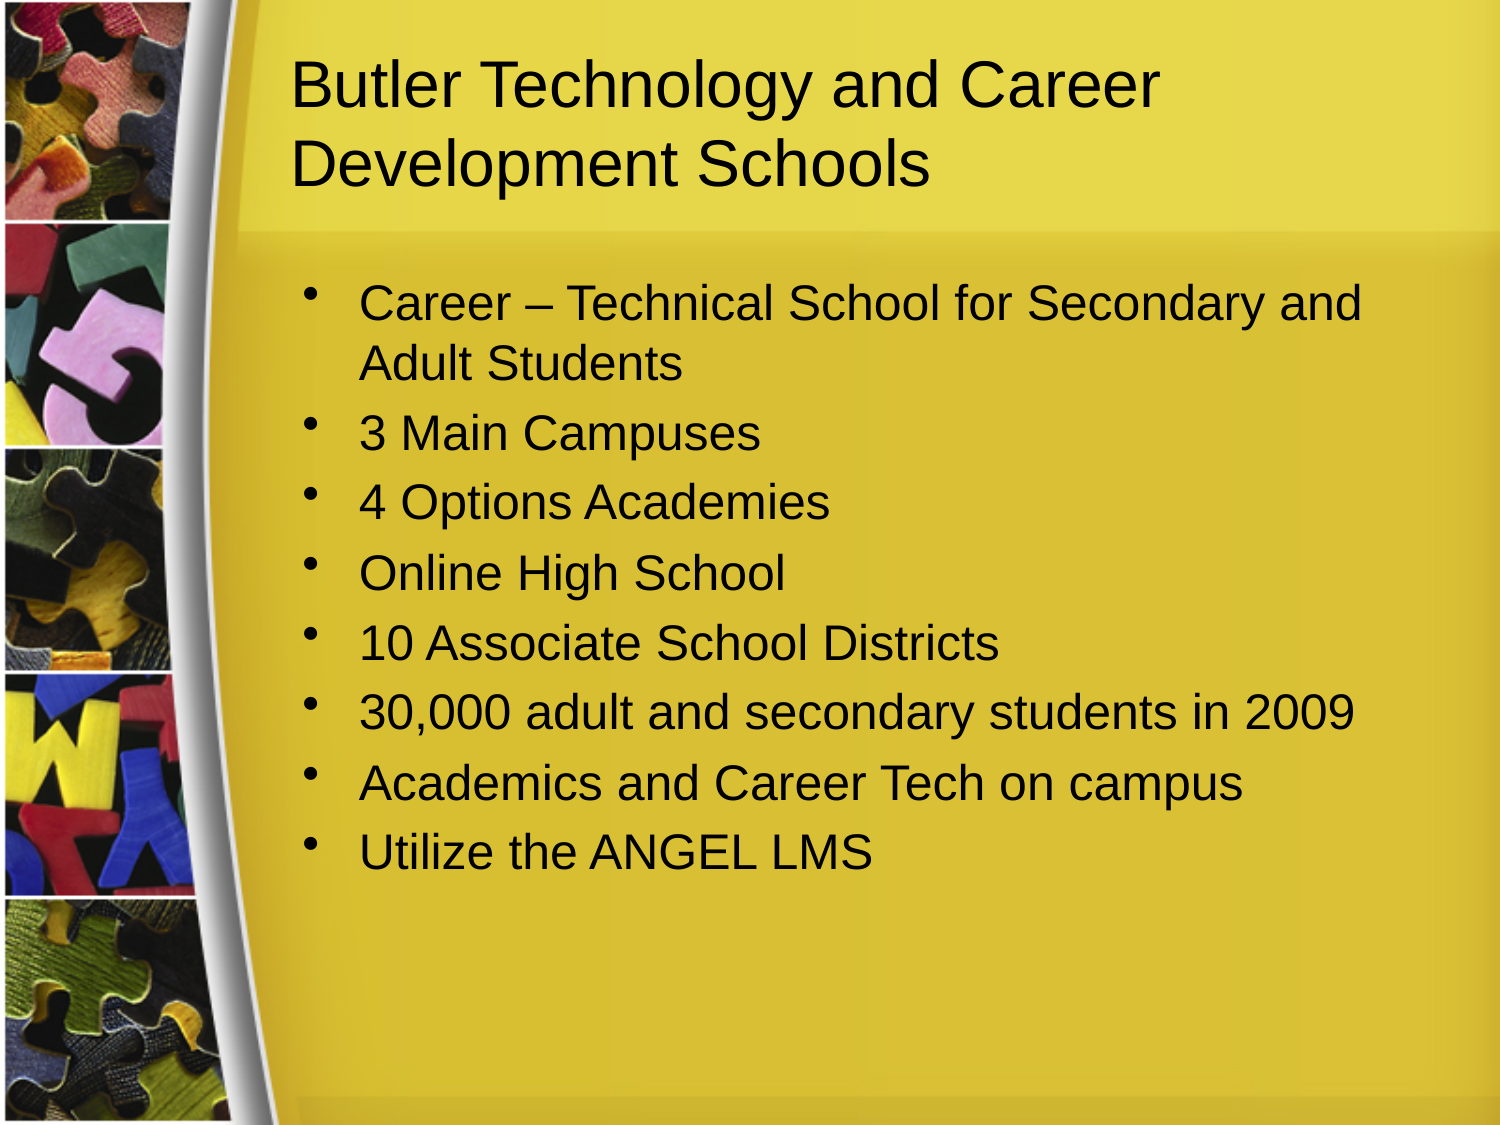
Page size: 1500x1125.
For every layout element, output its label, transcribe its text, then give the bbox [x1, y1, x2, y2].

picture [0, 0, 1500, 1125]
title Butler Technology and Career Development Schools [274, 32, 1473, 209]
list Career – Technical School for Secondary and Adult Students 3 Main Campuses 4 Options Academies Online High School 10 Associate School Districts 30,000 adult and secondary students in 2009 Academics and Career Tech on campus Utilize the ANGEL LMS [287, 262, 1426, 1038]
